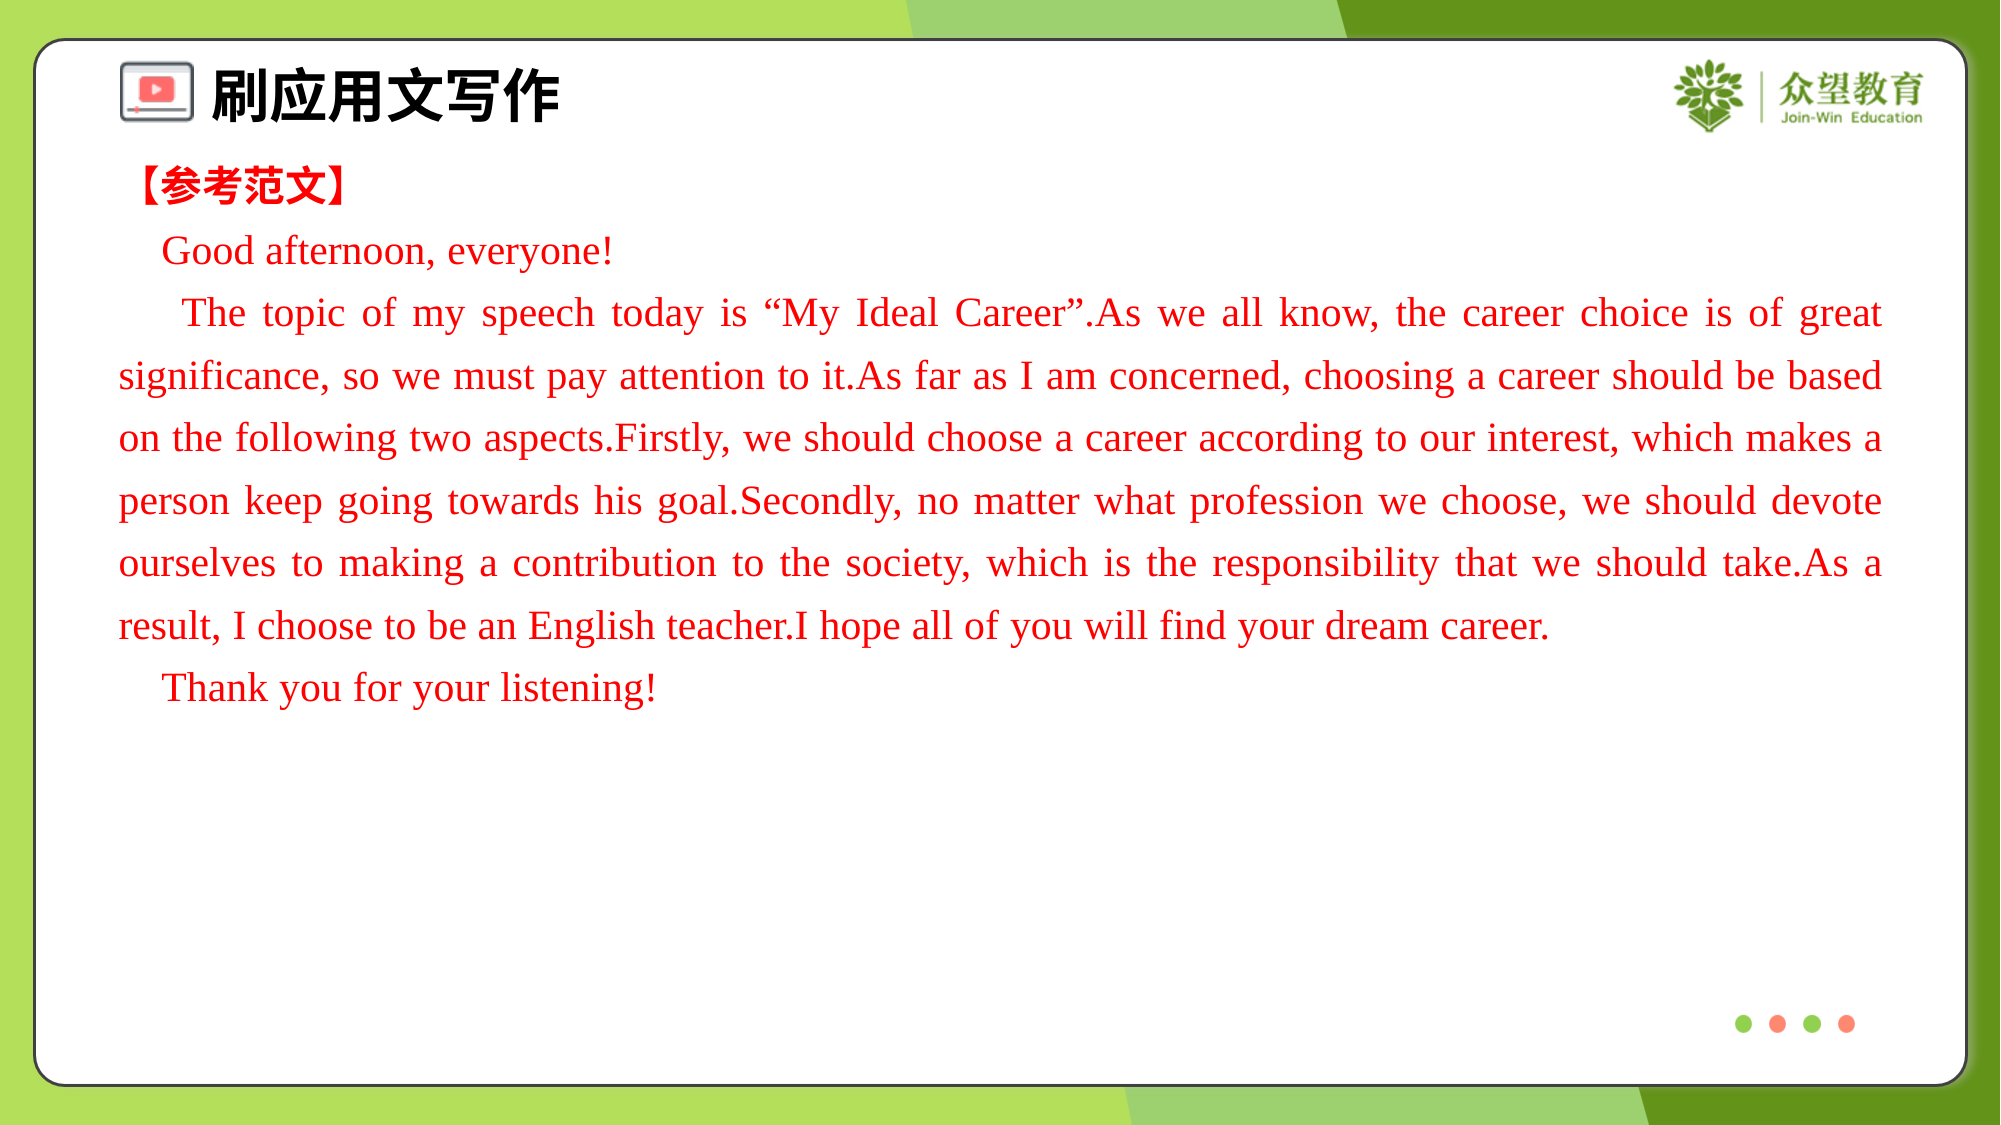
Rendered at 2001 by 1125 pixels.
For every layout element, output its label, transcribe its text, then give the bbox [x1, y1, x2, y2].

picture [0, 0, 2000, 1125]
text_box 【参考范文】 Good afternoon, everyone! The topic of my speech today is “My Ideal Career”.As we all know, the career choice is of great significance, so we must pay attention to it.As far as I am concerned, choosing a career should be based on the following two aspects.Firstly, we should choose a career according to our interest, which makes a person keep going towards his goal.Secondly, no matter what profession we choose, we should devote ourselves to making a contribution to the society, which is the responsibility that we should take.As a result, I choose to be an English teacher.I hope all of you will find your dream career. Thank you for your listening! [118, 147, 1883, 768]
